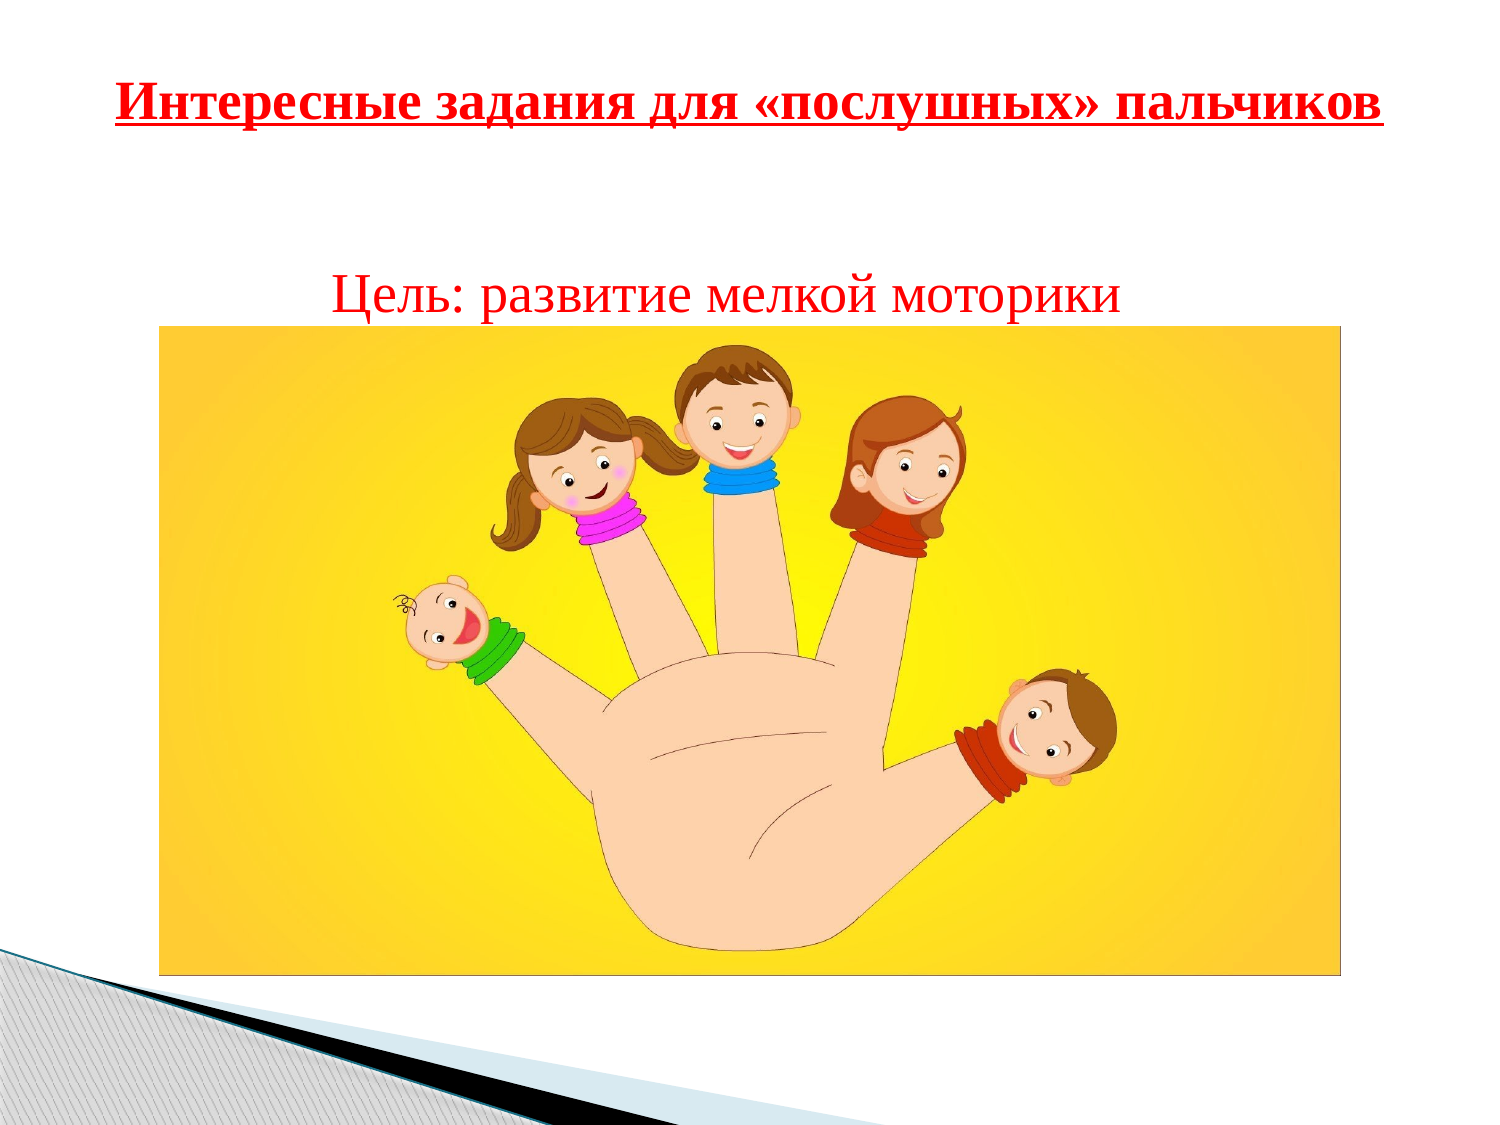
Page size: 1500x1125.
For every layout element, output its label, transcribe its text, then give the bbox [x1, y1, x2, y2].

list Цель: развитие мелкой моторики [75, 172, 1425, 986]
picture [159, 326, 1341, 977]
title Интересные задания для «послушных» пальчиков [75, 45, 1425, 149]
